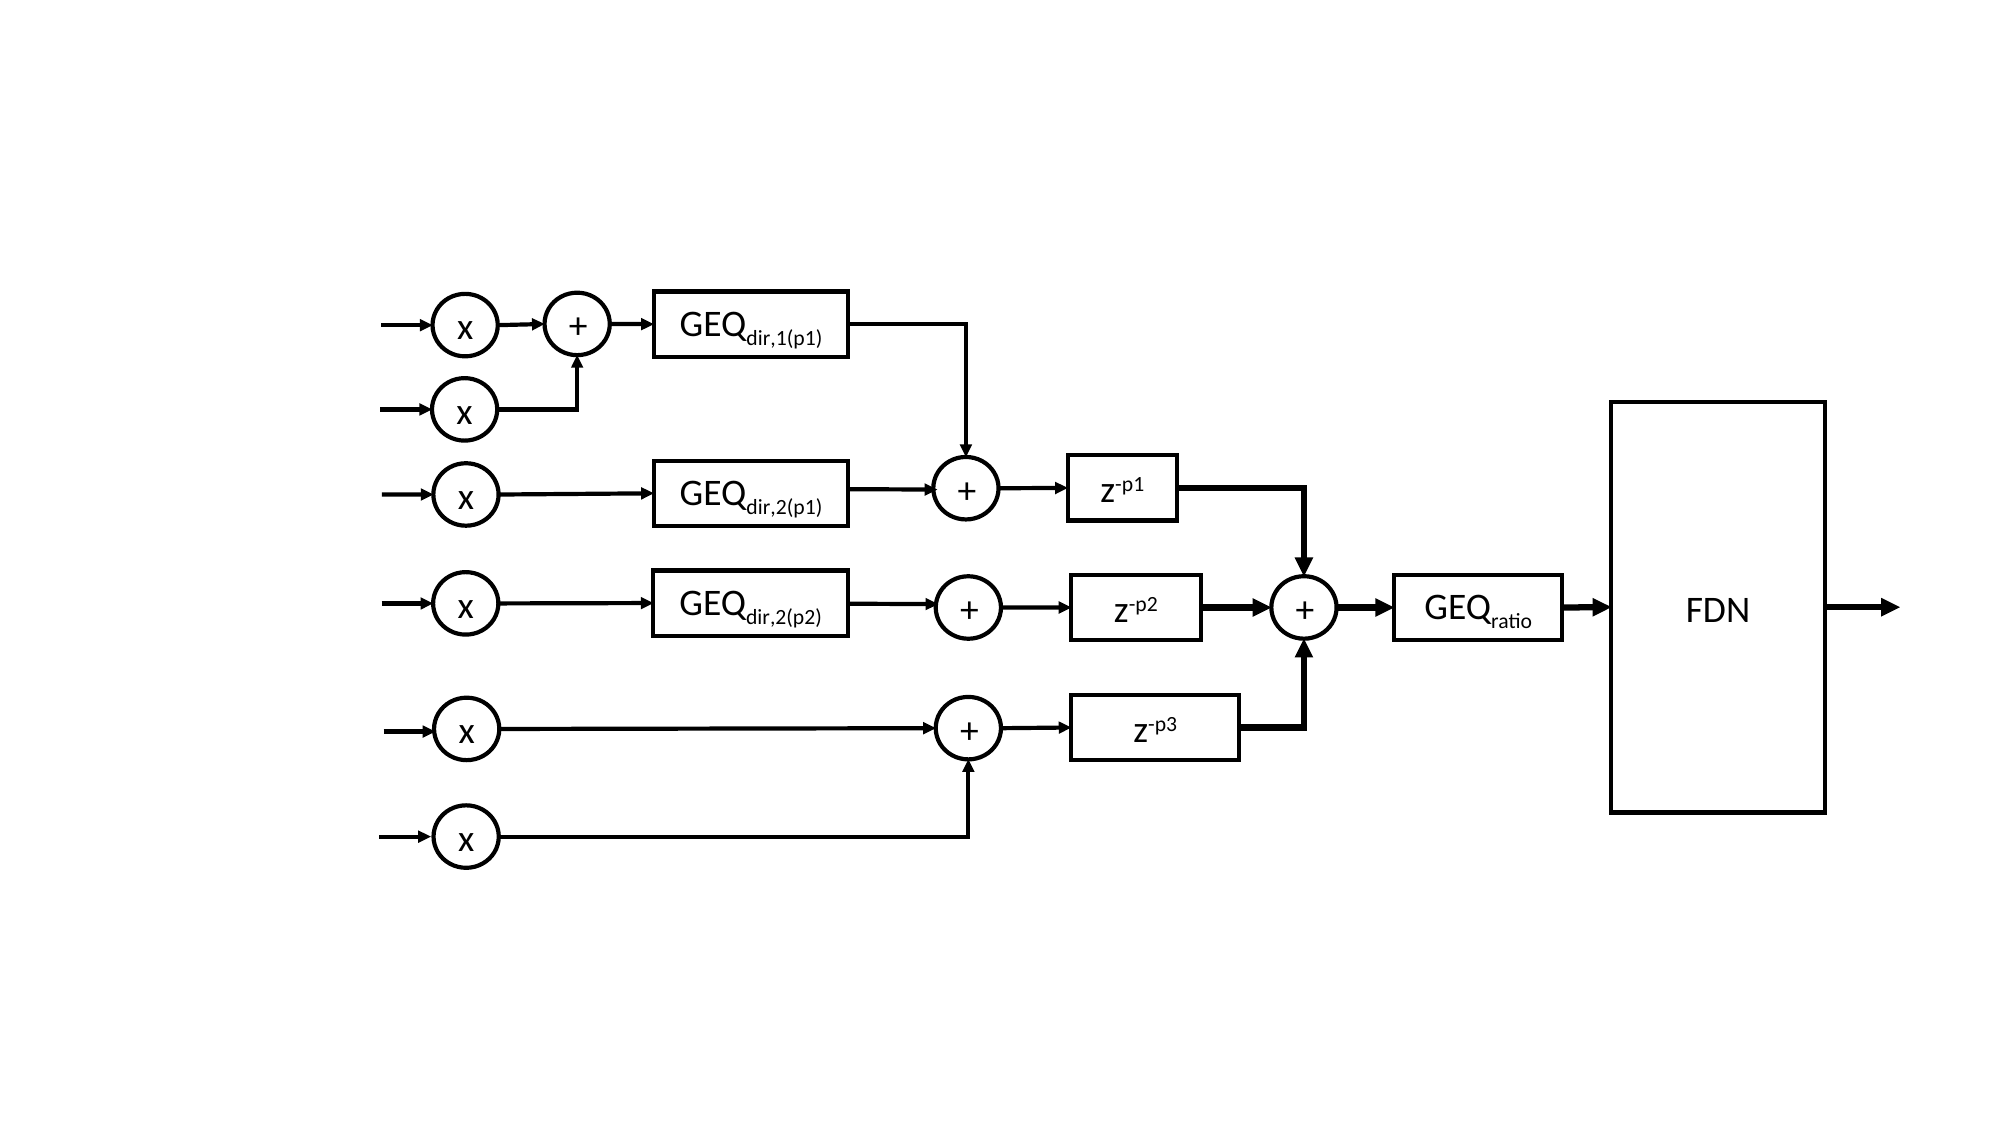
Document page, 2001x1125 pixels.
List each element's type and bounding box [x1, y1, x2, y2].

text_box [379, 291, 1900, 868]
